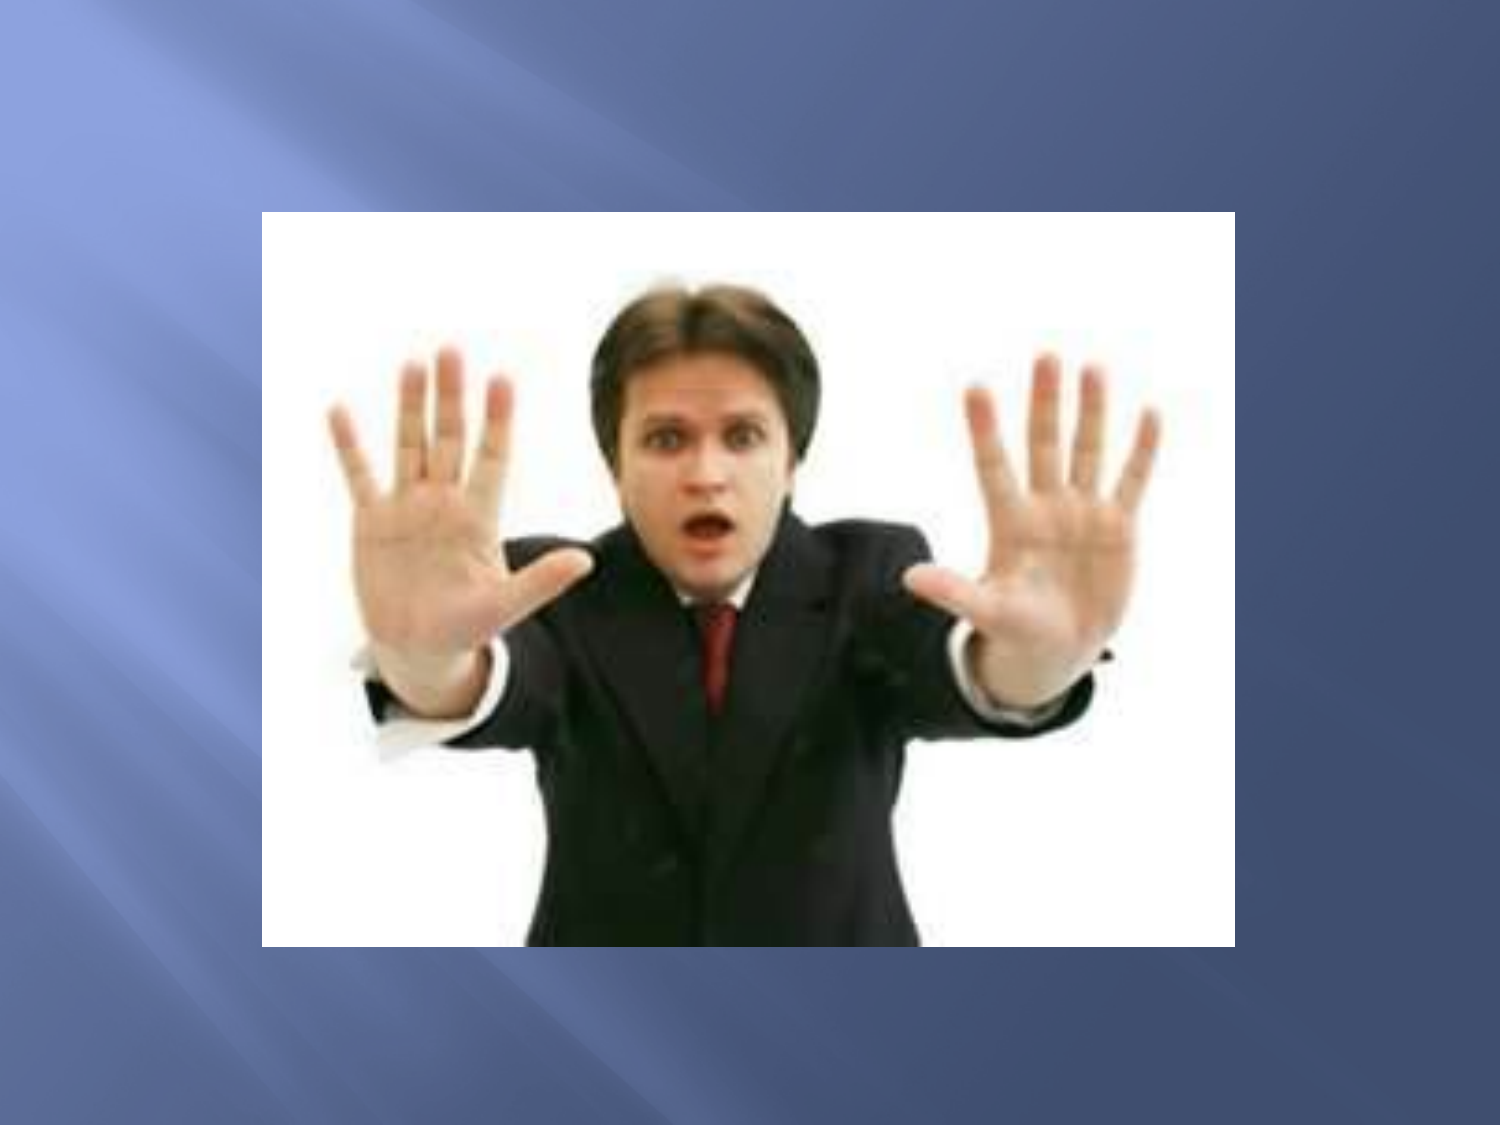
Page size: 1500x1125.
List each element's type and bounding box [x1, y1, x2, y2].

picture [262, 212, 1235, 948]
